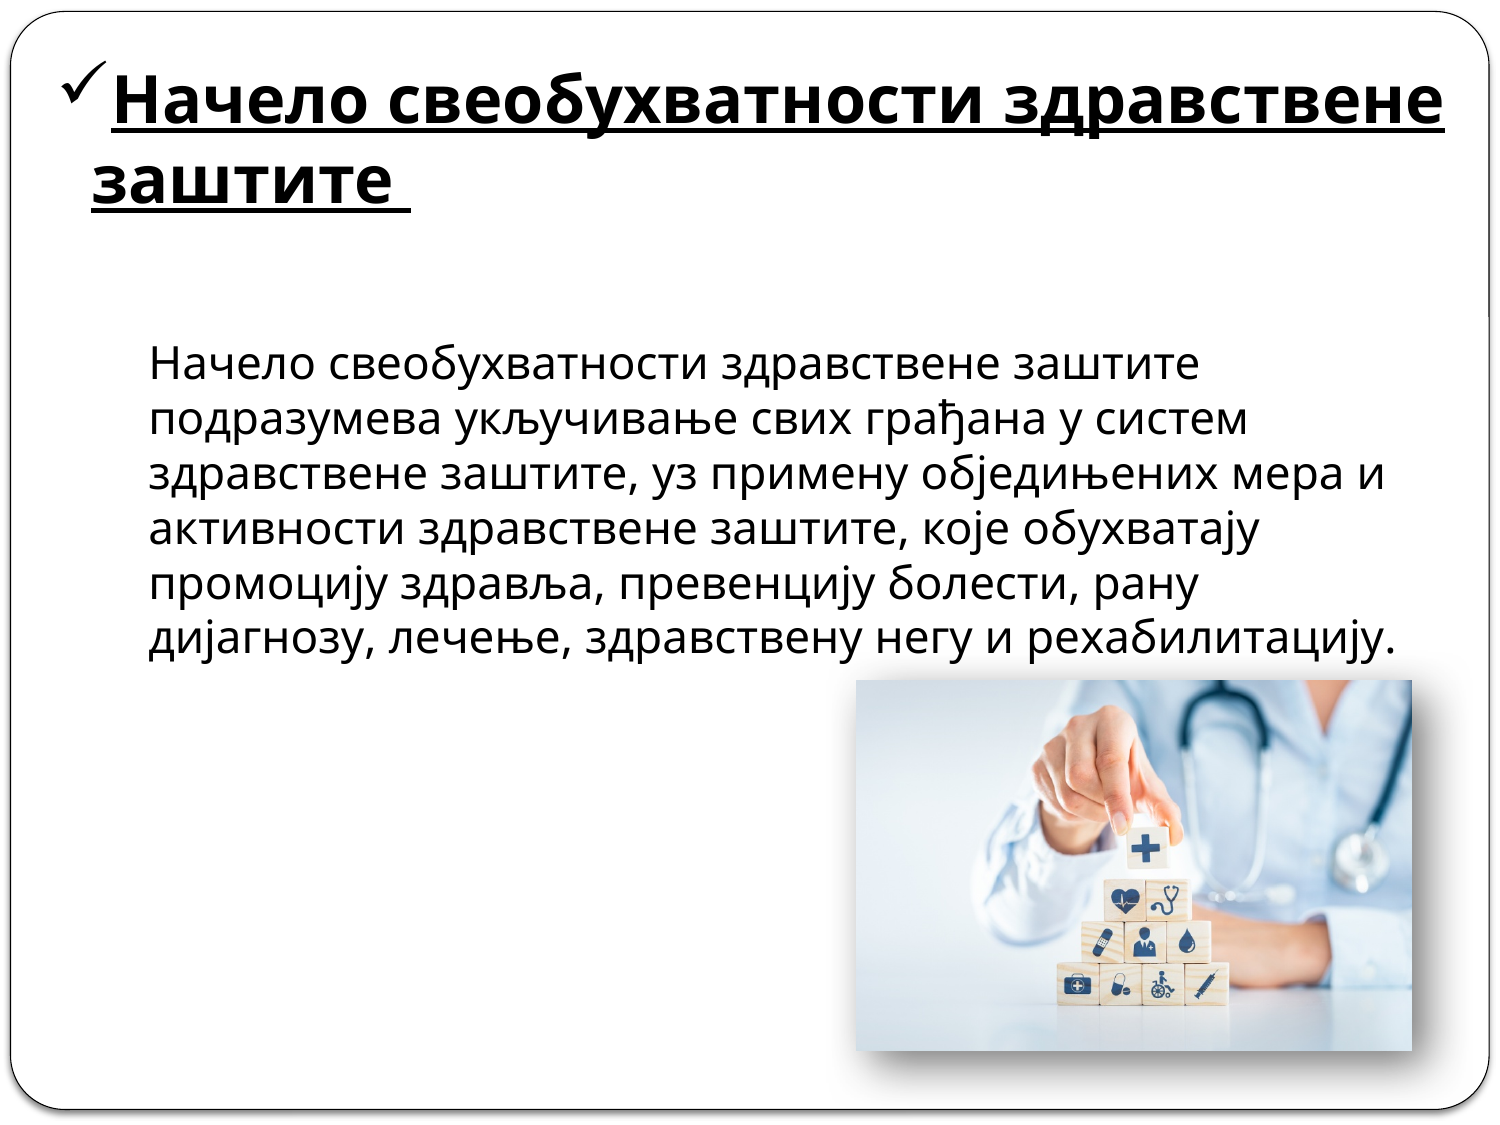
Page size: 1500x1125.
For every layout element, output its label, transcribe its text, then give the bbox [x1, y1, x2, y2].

title Начело свеобухватности здравствене заштите [41, 101, 1500, 232]
picture [856, 680, 1412, 1051]
list Начело свеобухватности здравствене заштите подразумева укључивање свих грађана у систем здравствене заштите, уз примену обједињених мера и активности здравствене заштите, које обухватају промоцију здравља, превенцију болести, рану дијагнозу, лечење, здравствену негу и рехабилитацију. [88, 326, 1439, 686]
